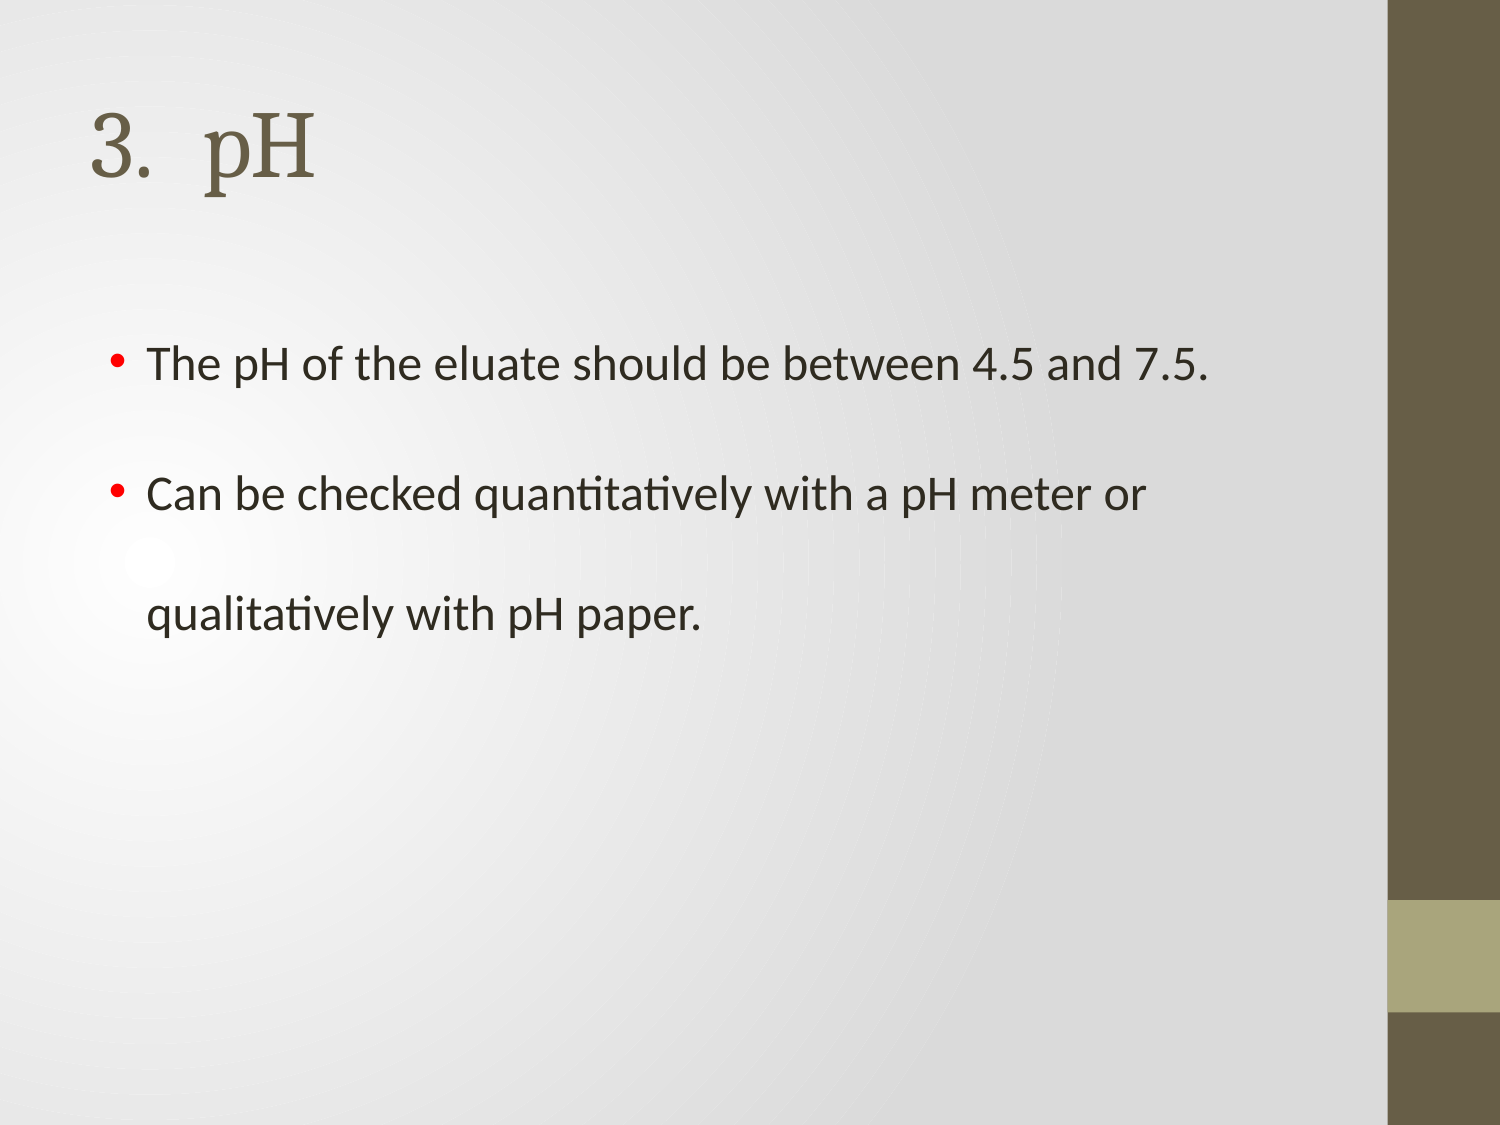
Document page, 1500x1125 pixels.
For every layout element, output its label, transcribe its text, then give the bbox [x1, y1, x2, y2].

list The pH of the eluate should be between 4.5 and 7.5. Can be checked quantitatively with a pH meter or qualitatively with pH paper. [74, 262, 1326, 1051]
title pH [75, 45, 1325, 233]
